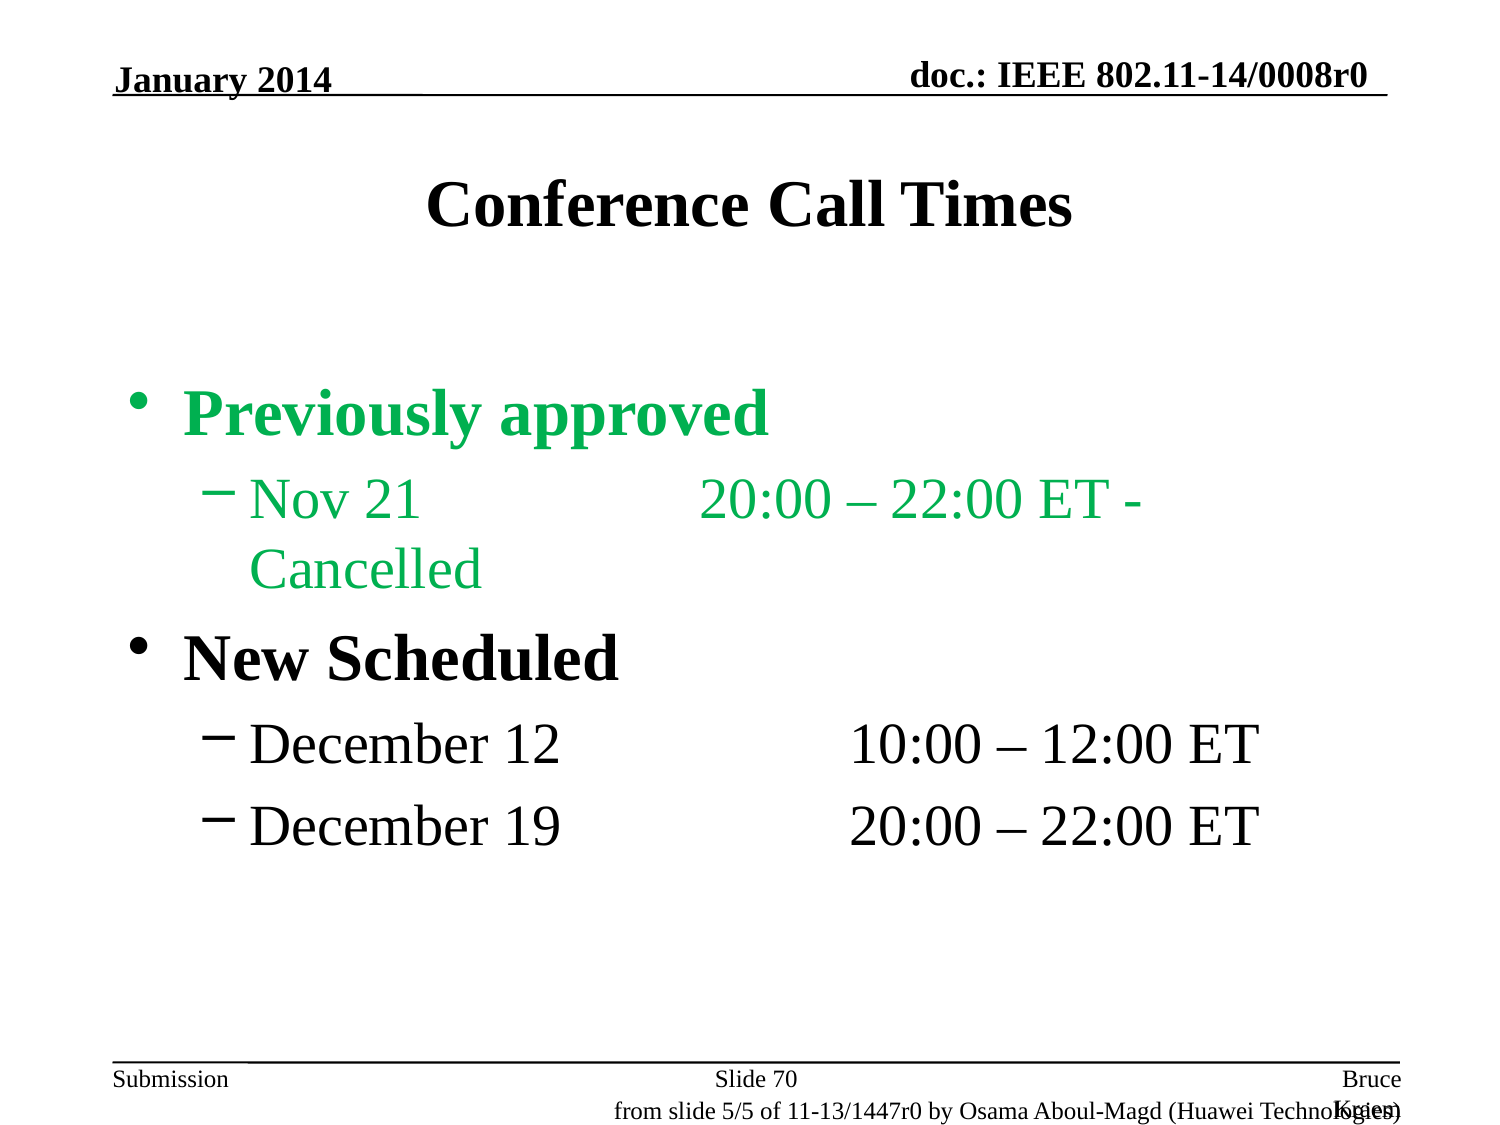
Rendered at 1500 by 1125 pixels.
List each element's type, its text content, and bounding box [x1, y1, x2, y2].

list Previously approved Nov 21 20:00 – 22:00 ET - Cancelled New Scheduled December 12 10:00 – 12:00 ET December 19 20:00 – 22:00 ET [112, 287, 1388, 963]
footer Bruce Kraemer, Marvell [1325, 1062, 1402, 1087]
title Conference Call Times [112, 112, 1388, 287]
text_box from slide 5/5 of 11-13/1447r0 by Osama Aboul-Magd (Huawei Technologies) [343, 1087, 1417, 1125]
slide_number Slide 70 [712, 1062, 800, 1087]
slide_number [114, 54, 374, 100]
